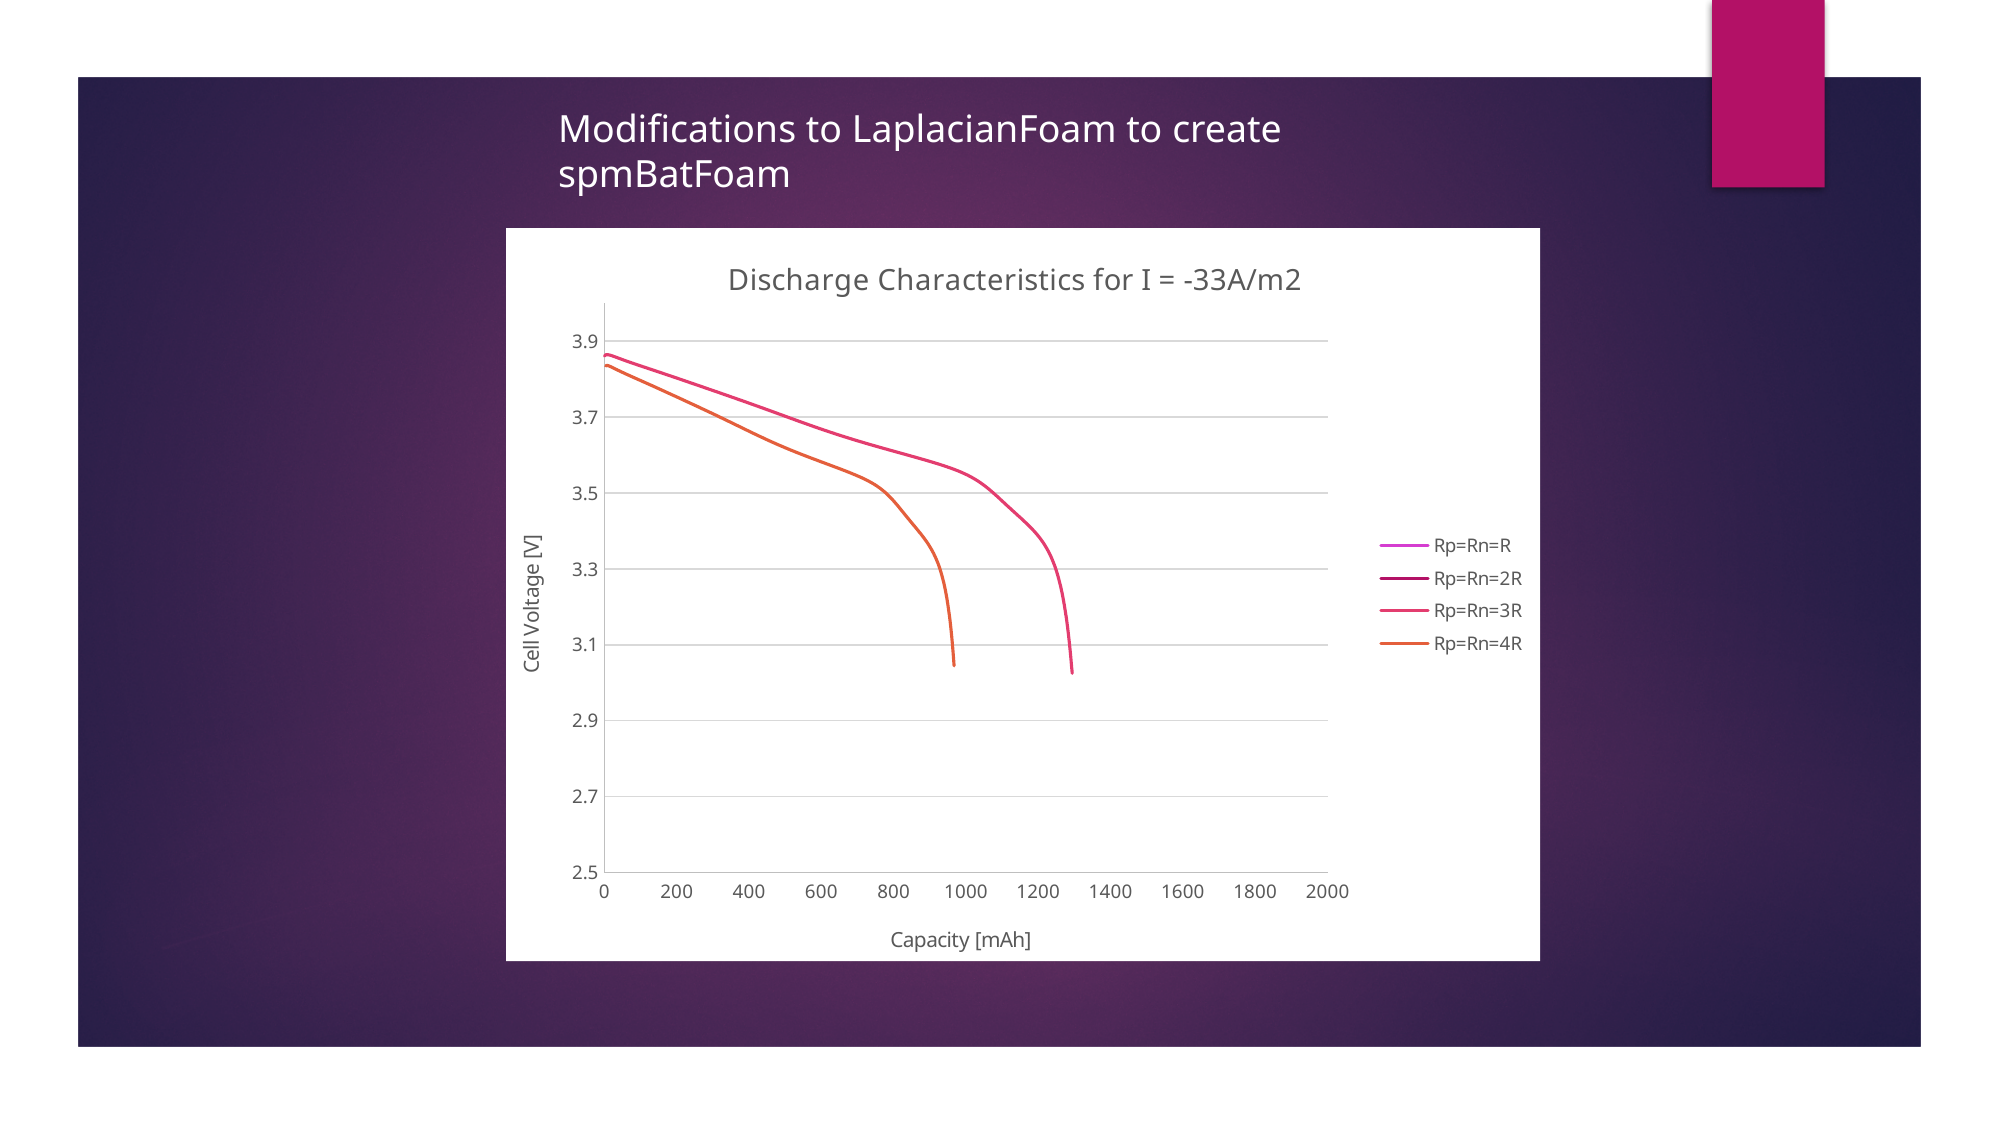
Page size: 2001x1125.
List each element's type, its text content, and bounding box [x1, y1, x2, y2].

chart [505, 227, 1541, 962]
text_box Modifications to LaplacianFoam to create spmBatFoam [543, 97, 1504, 203]
